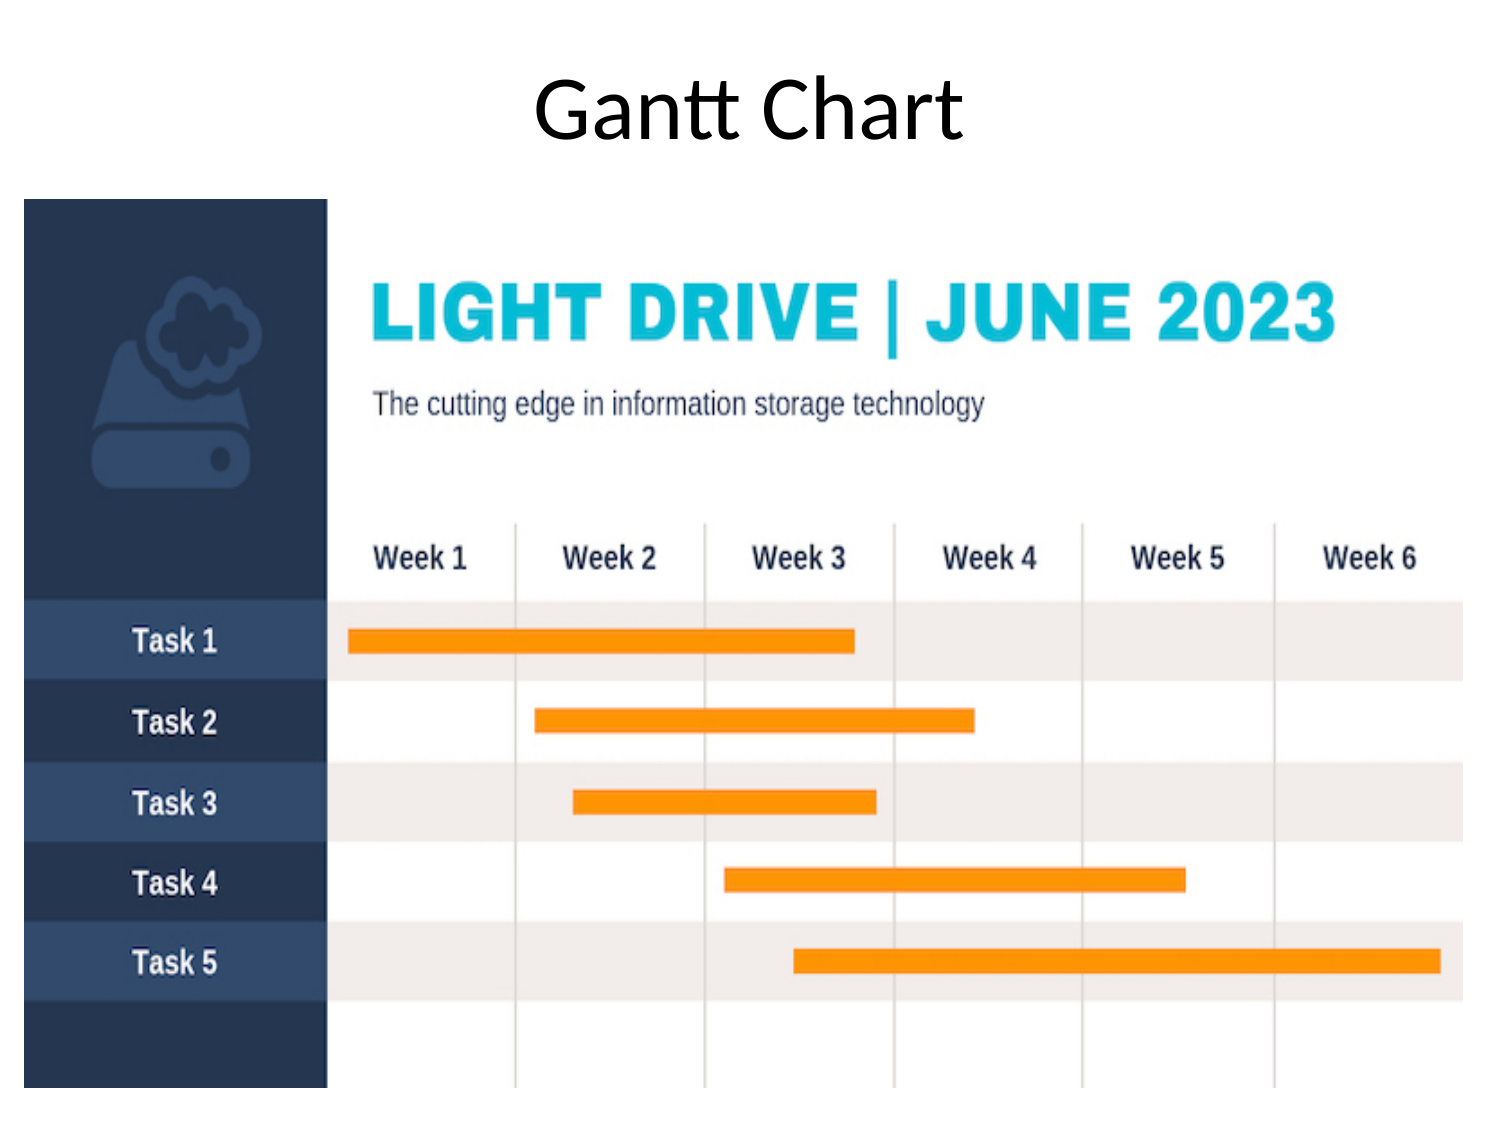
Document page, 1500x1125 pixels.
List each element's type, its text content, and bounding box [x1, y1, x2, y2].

title Gantt Chart [75, 37, 1425, 168]
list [24, 199, 1463, 1088]
